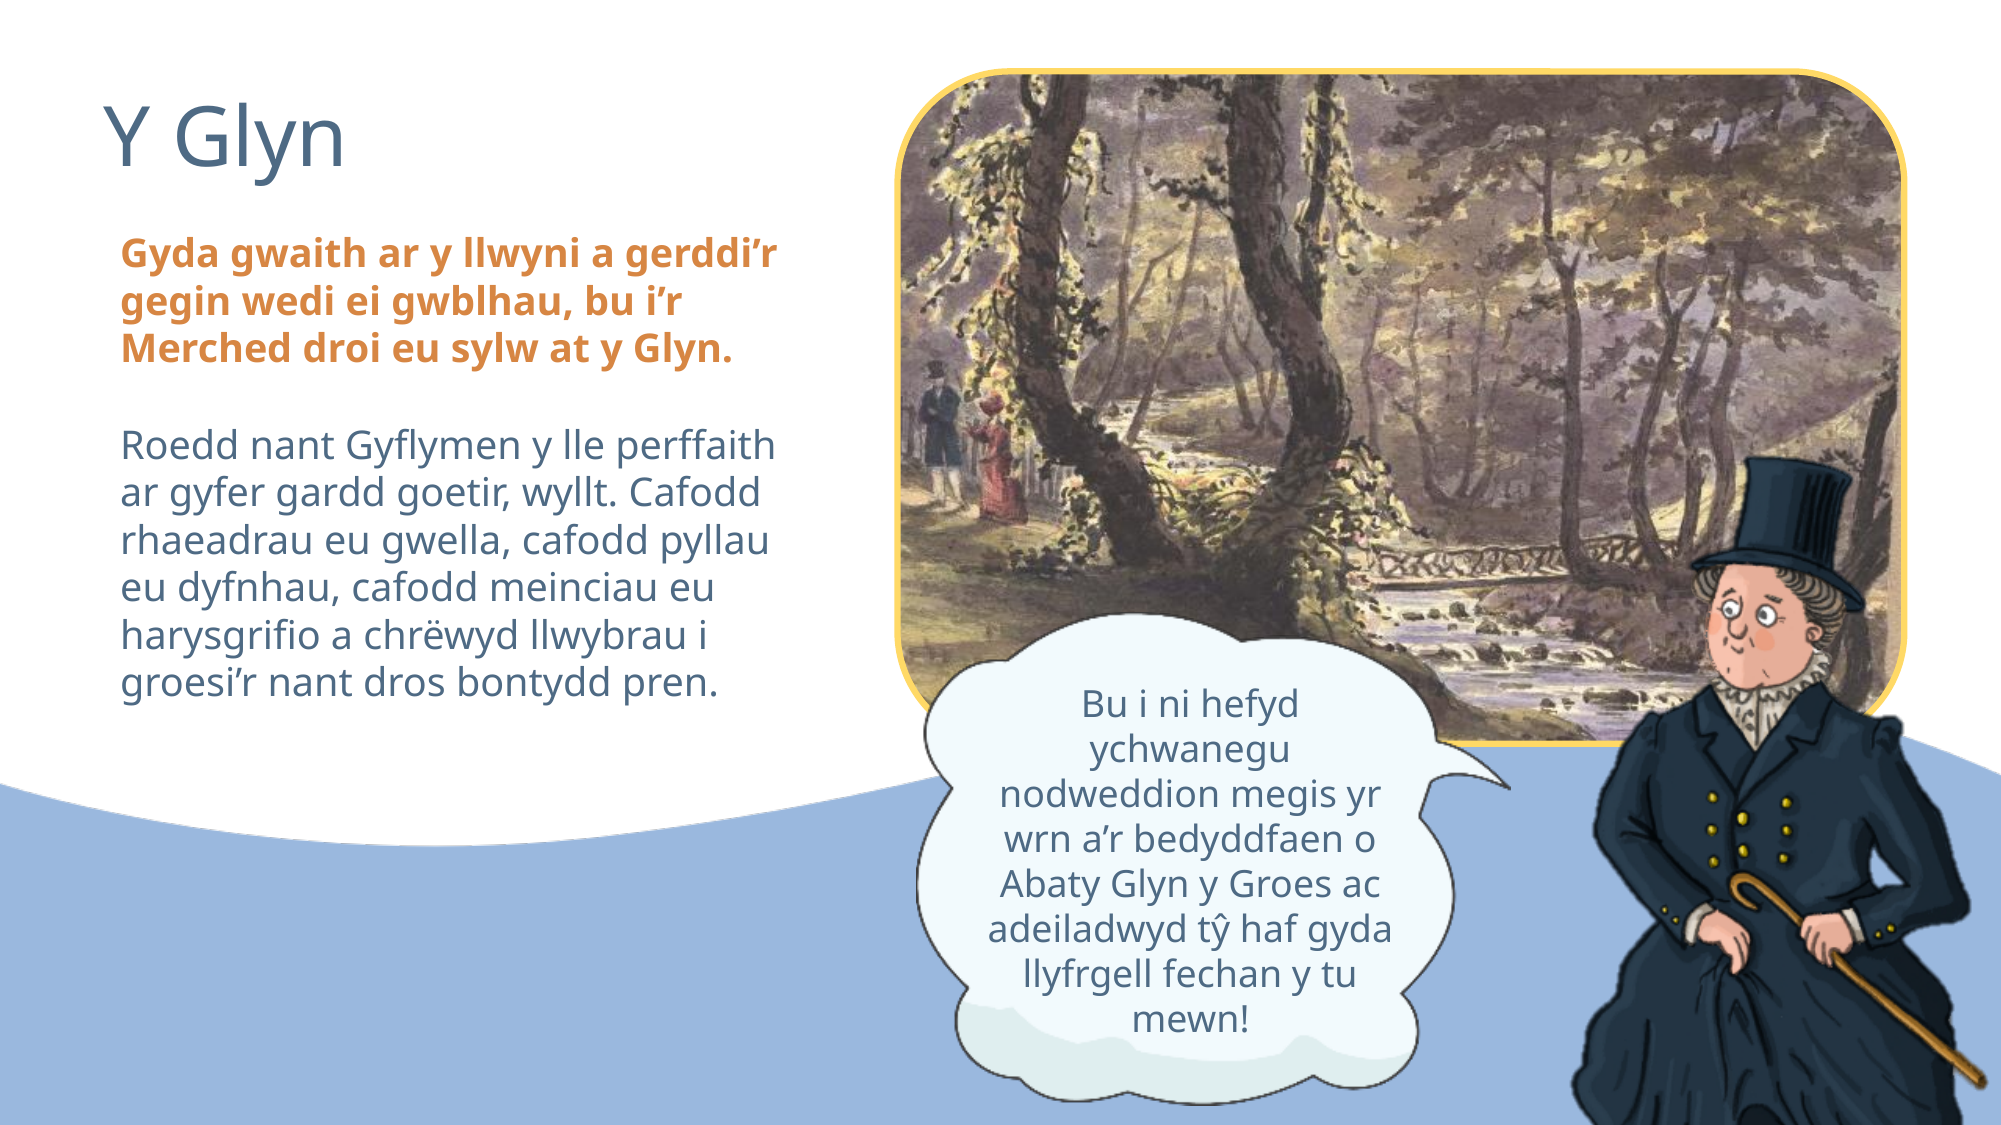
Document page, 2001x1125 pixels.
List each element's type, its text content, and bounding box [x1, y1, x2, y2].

text_box Roedd nant Gyflymen y lle perffaith ar gyfer gardd goetir, wyllt. Cafodd rhaeadrau eu gwella, cafodd pyllau eu dyfnhau, cafodd meinciau eu harysgrifio a chrëwyd llwybrau i groesi’r nant dros bontydd pren. [105, 412, 825, 672]
text_box Y Glyn [88, 69, 989, 191]
picture [0, 71, 2000, 1125]
text_box Gyda gwaith ar y llwyni a gerddi’r gegin wedi ei gwblhau, bu i’r Merched droi eu sylw at y Glyn. [105, 220, 852, 379]
